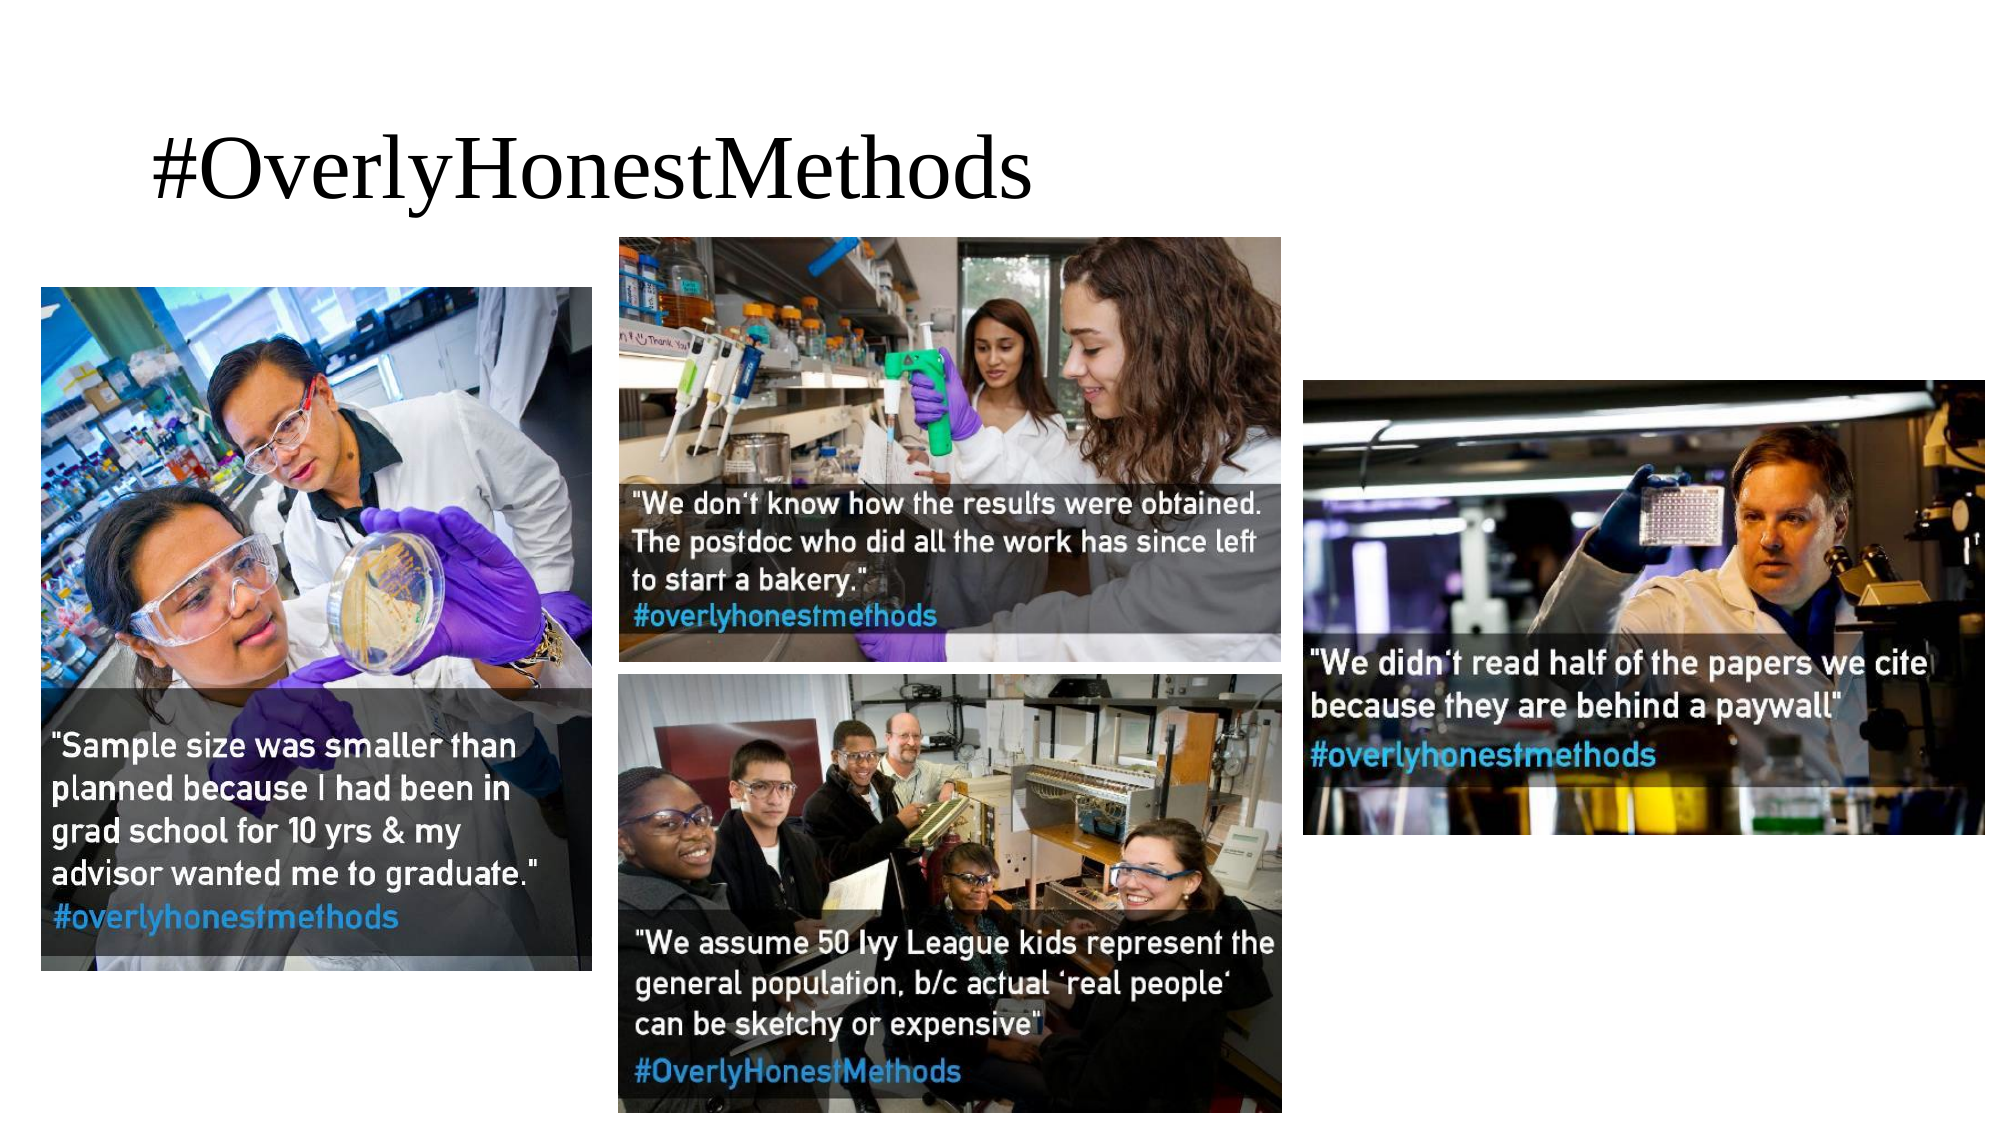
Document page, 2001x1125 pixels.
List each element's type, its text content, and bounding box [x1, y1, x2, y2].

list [41, 287, 592, 971]
picture [618, 674, 1282, 1113]
title #OverlyHonestMethods [137, 59, 1863, 278]
picture [619, 237, 1281, 662]
picture [1303, 380, 1985, 835]
